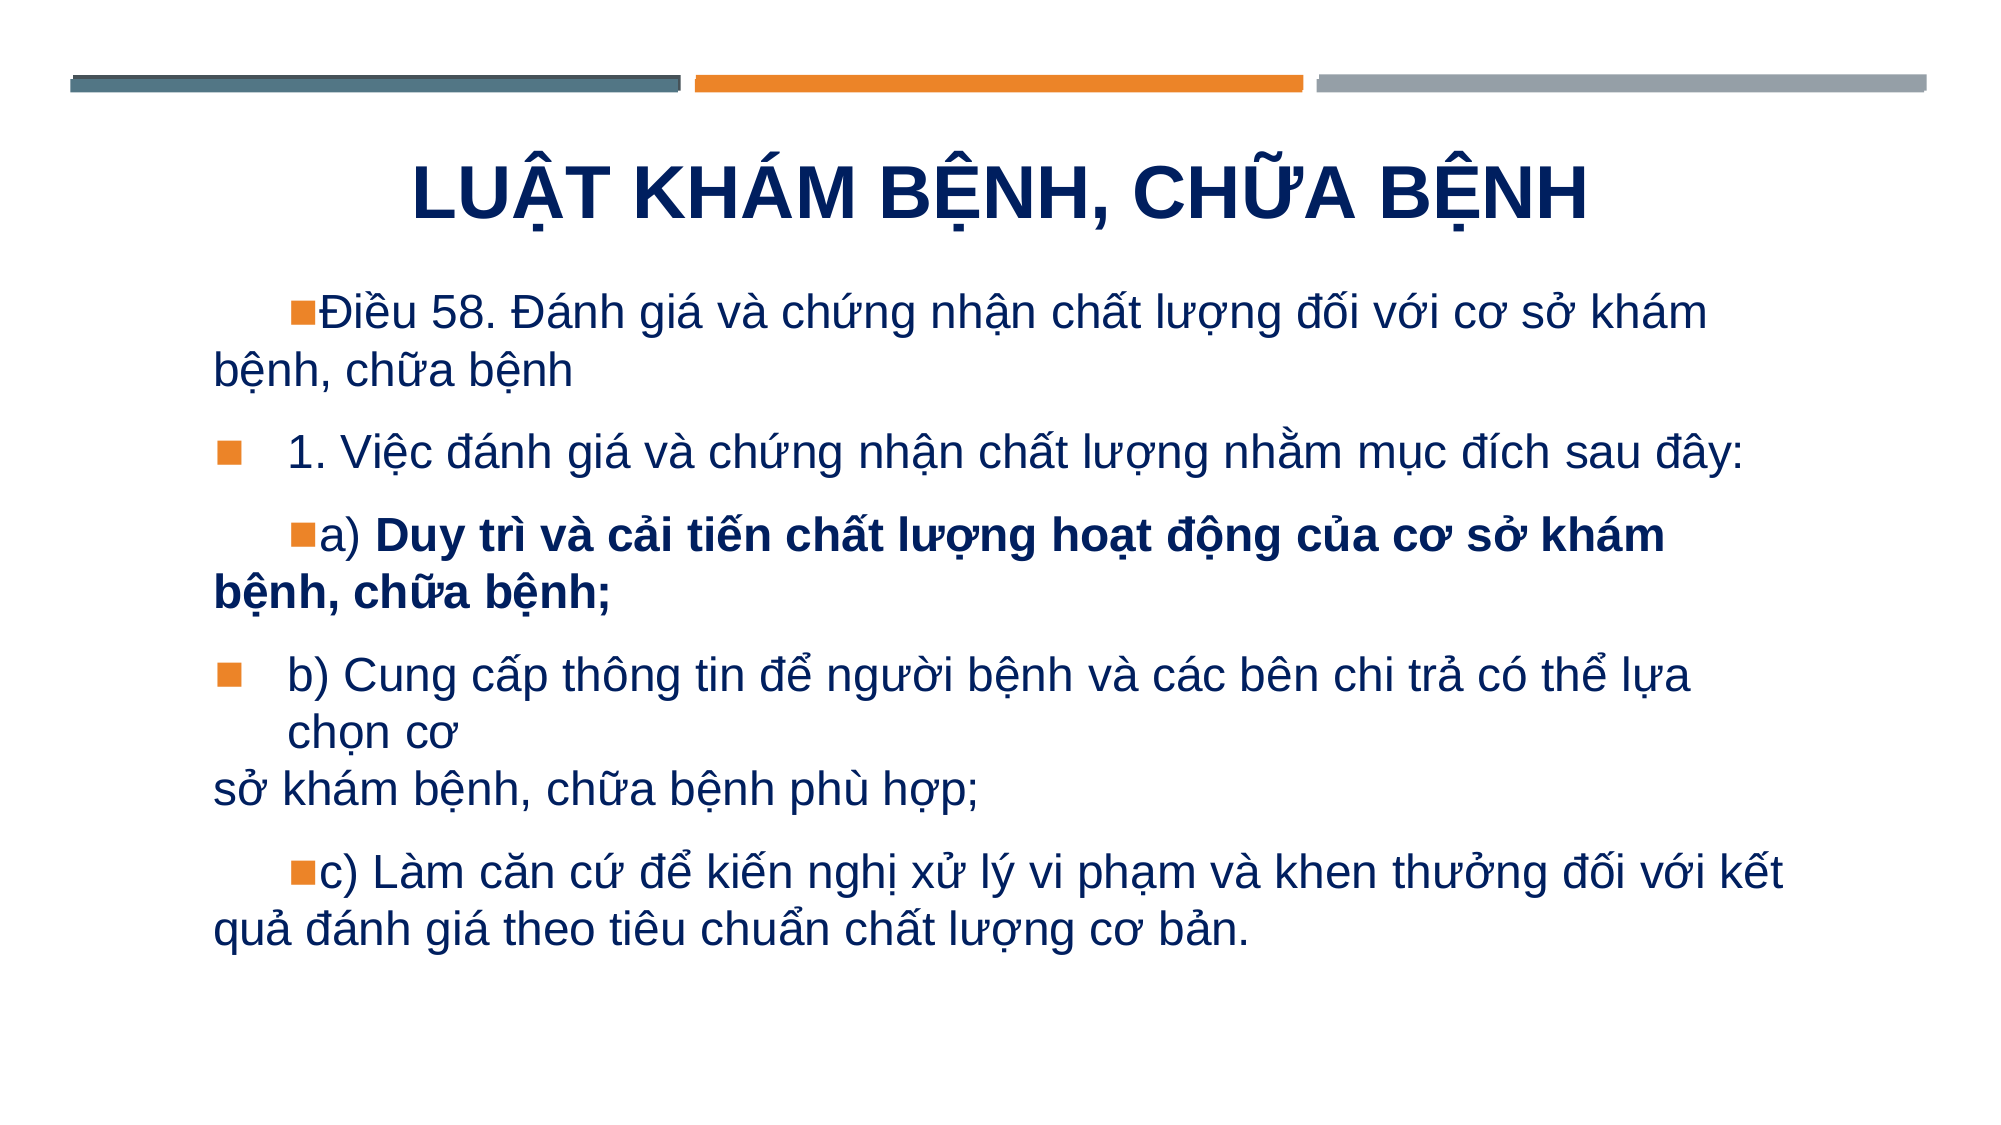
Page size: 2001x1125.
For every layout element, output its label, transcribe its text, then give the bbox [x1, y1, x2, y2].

text_box Điều 58. Đánh giá và chứng nhận chất lượng đối với cơ sở khám bệnh, chữa bệnh 1. Việc đánh giá và chứng nhận chất lượng nhằm mục đích sau đây: a) Duy trì và cải tiến chất lượng hoạt động của cơ sở khám bệnh, chữa bệnh; b) Cung cấp thông tin để người bệnh và các bên chi trả có thể lựa chọn cơ sở khám bệnh, chữa bệnh phù hợp; c) Làm căn cứ để kiến nghị xử lý vi phạm và khen thưởng đối với kết quả đánh giá theo tiêu chuẩn chất lượng cơ bản. [211, 278, 1874, 956]
title LUẬT KHÁM BỆNH, CHỮA BỆNH [409, 141, 1591, 278]
